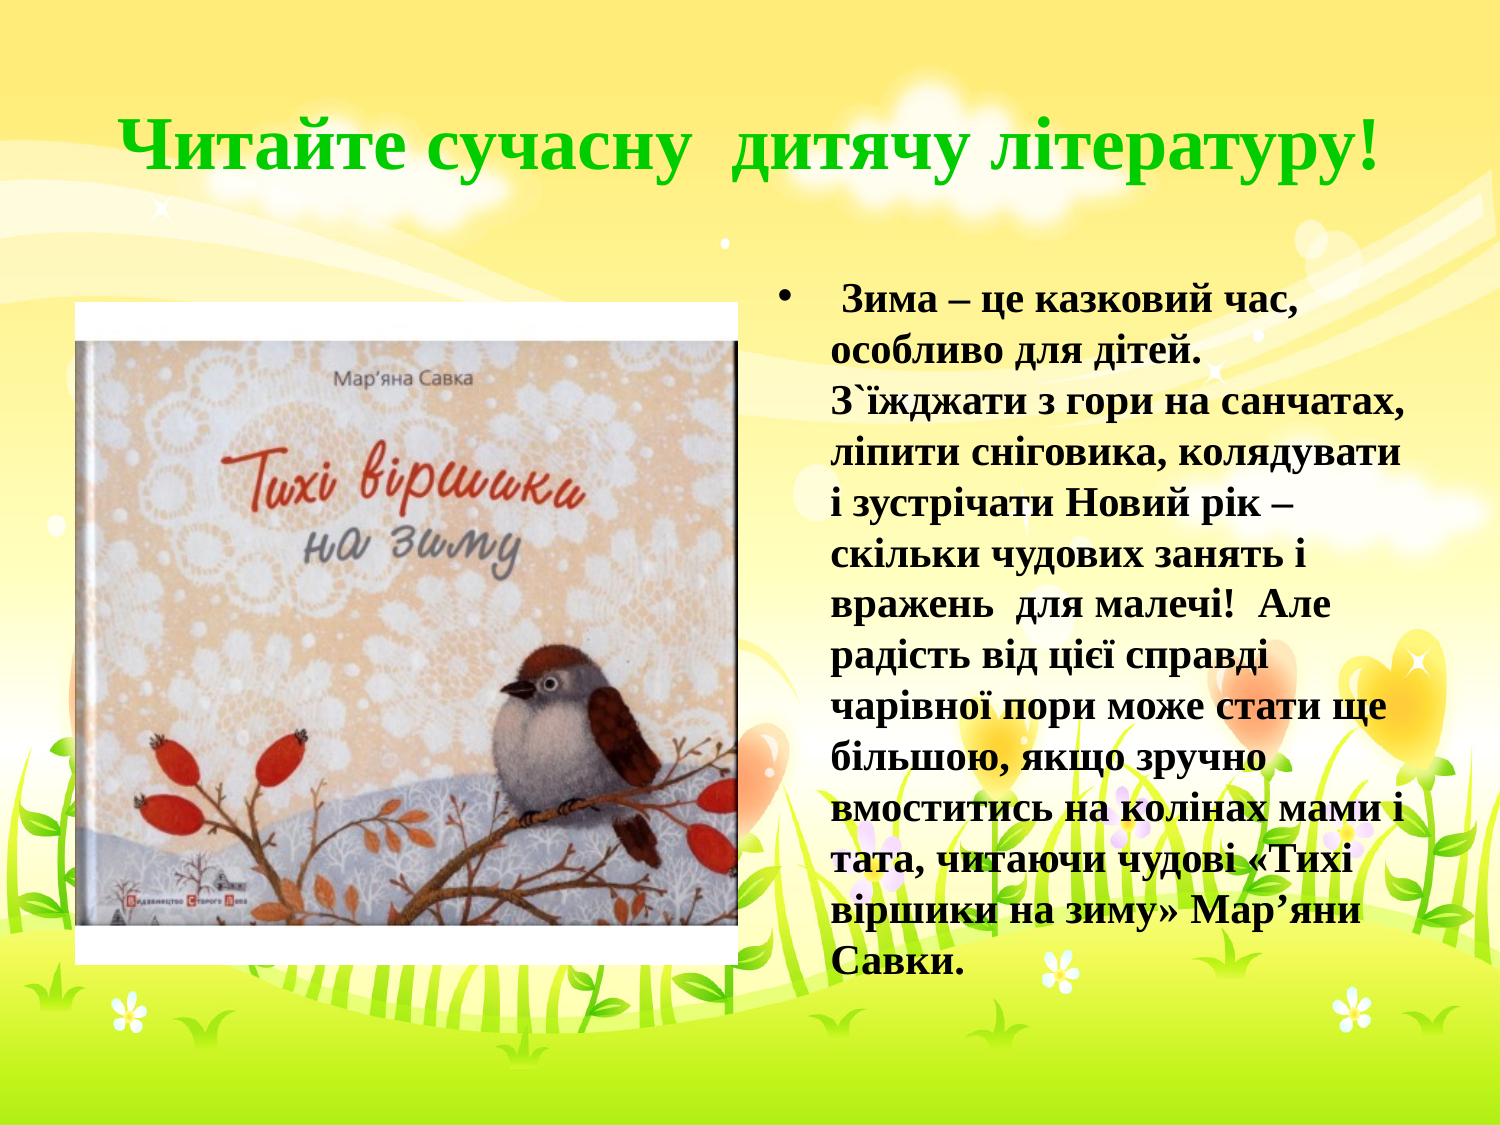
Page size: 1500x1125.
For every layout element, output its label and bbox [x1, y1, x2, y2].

list [74, 302, 738, 966]
picture [0, 0, 1500, 1125]
